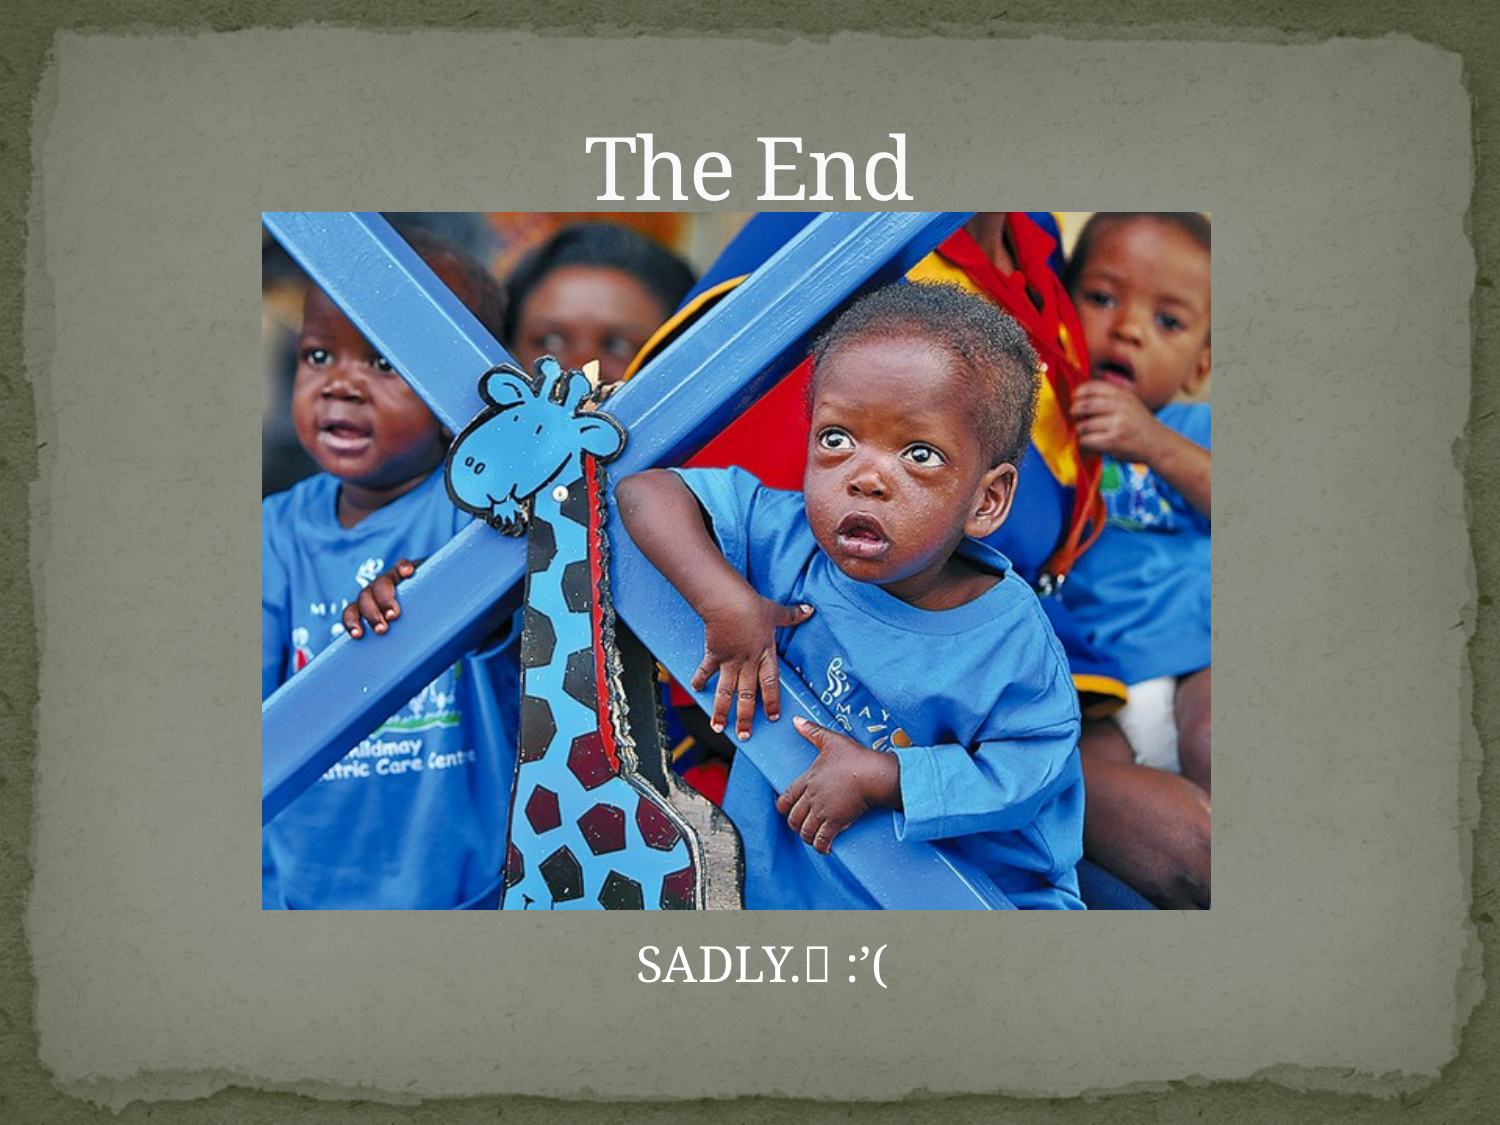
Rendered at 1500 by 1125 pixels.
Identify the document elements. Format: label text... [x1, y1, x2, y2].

list SADLY. :’( [75, 924, 1425, 1000]
title The End [74, 24, 1425, 225]
picture [262, 212, 1211, 910]
